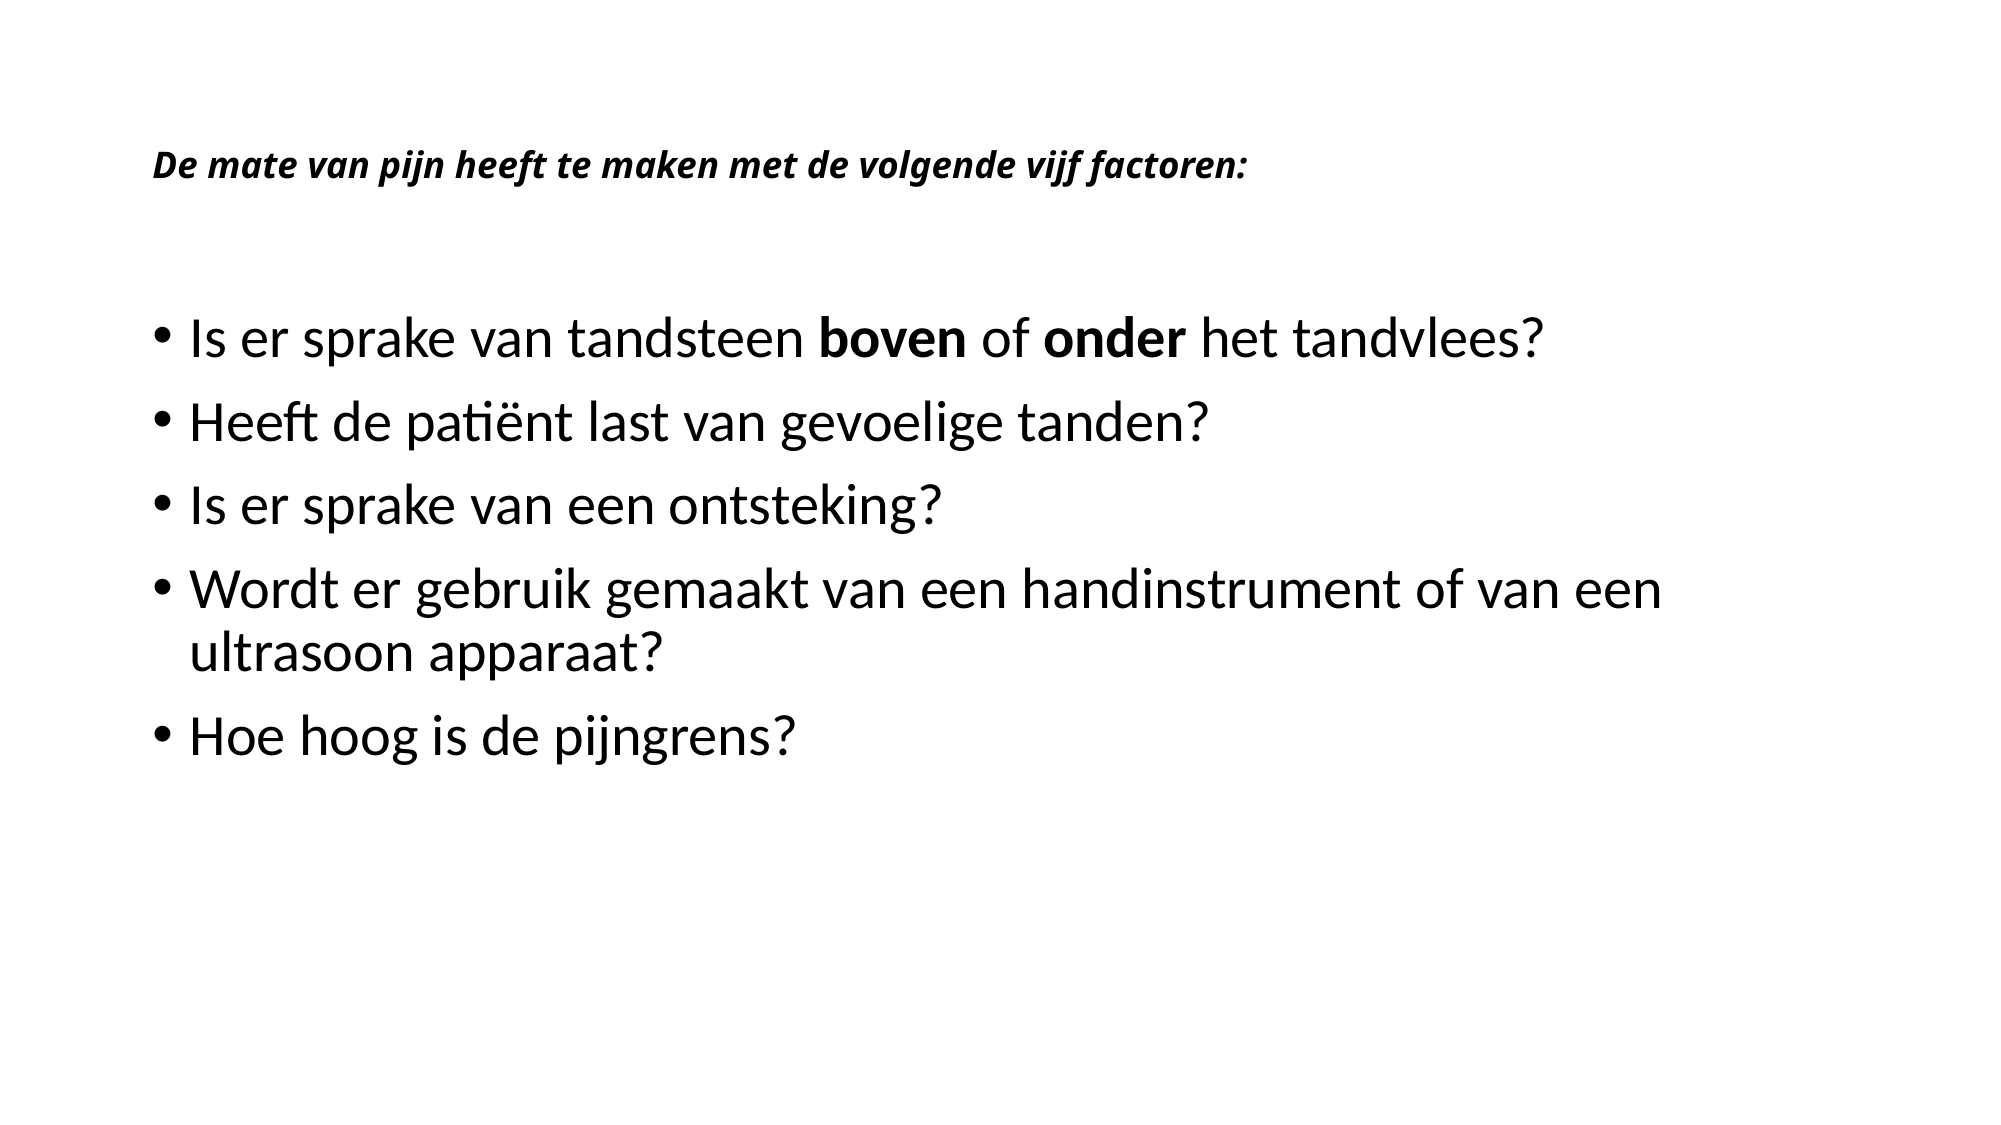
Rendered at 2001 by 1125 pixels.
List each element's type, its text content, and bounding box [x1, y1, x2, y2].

list Is er sprake van tandsteen boven of onder het tandvlees? Heeft de patiënt last van gevoelige tanden? Is er sprake van een ontsteking? Wordt er gebruik gemaakt van een handinstrument of van een ultrasoon apparaat? Hoe hoog is de pijngrens? [137, 299, 1863, 1014]
title De mate van pijn heeft te maken met de volgende vijf factoren: [137, 59, 1863, 278]
